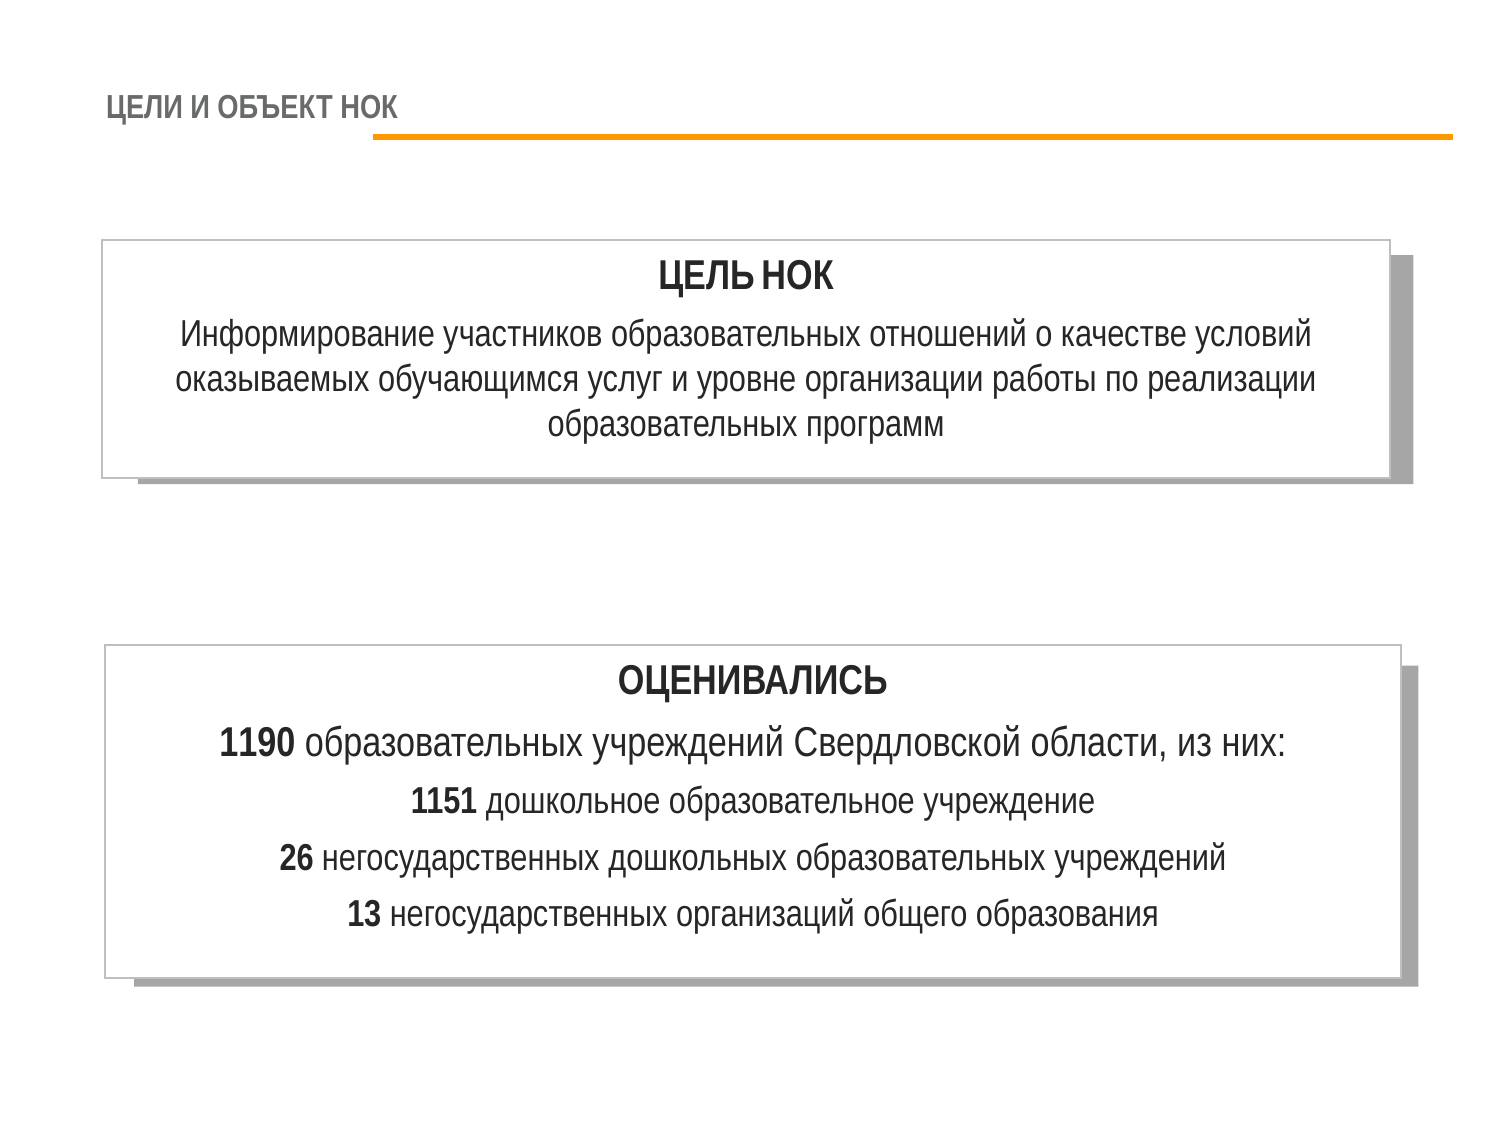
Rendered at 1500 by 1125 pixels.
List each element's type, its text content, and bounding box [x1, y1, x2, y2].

title ЦЕЛИ И ОБЪЕКТ НОК [91, 63, 1441, 149]
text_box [101, 240, 1414, 485]
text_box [104, 644, 1419, 987]
